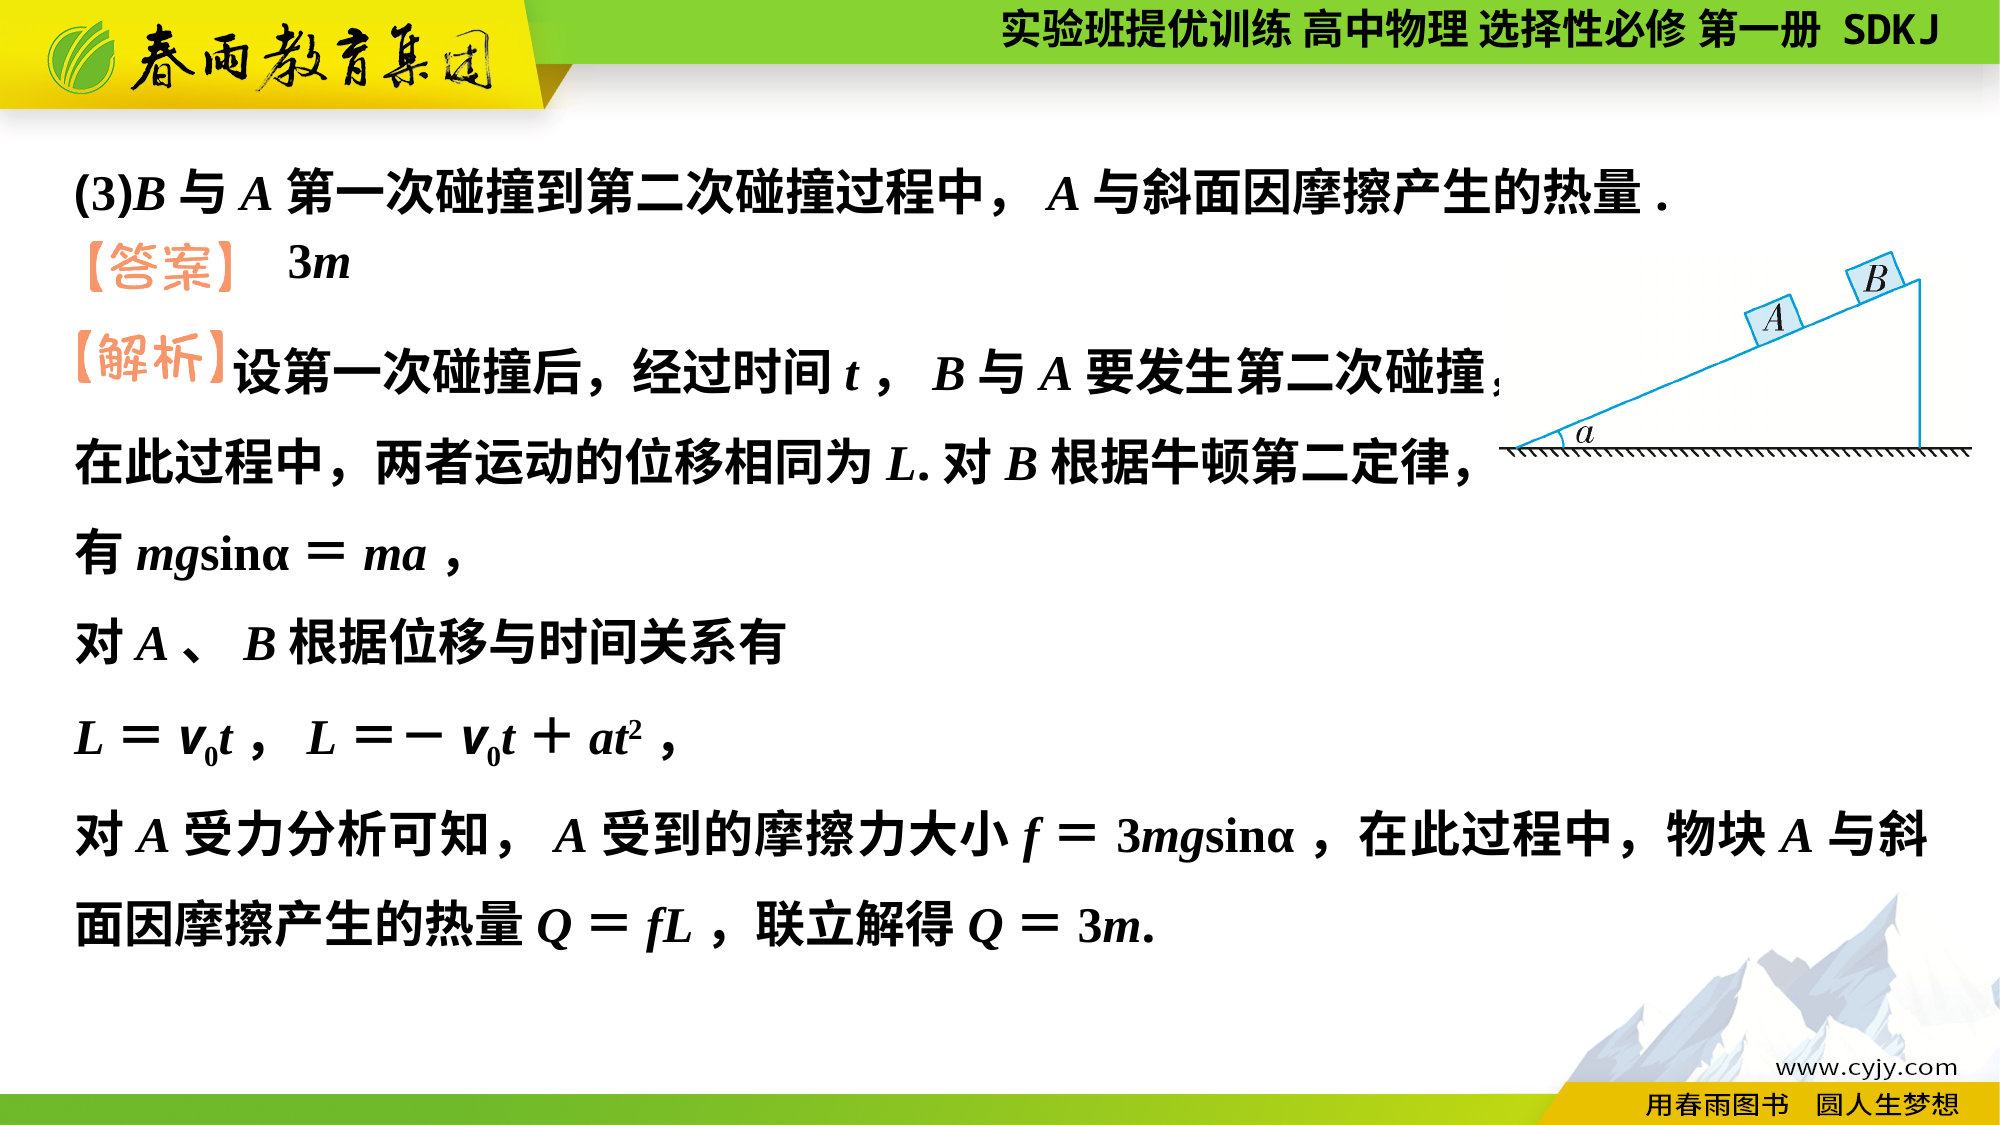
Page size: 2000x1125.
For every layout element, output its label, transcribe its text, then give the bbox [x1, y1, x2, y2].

list (3)B与A第一次碰撞到第二次碰撞过程中，A与斜面因摩擦产生的热量. [59, 122, 1944, 217]
picture [0, 0, 2000, 1125]
